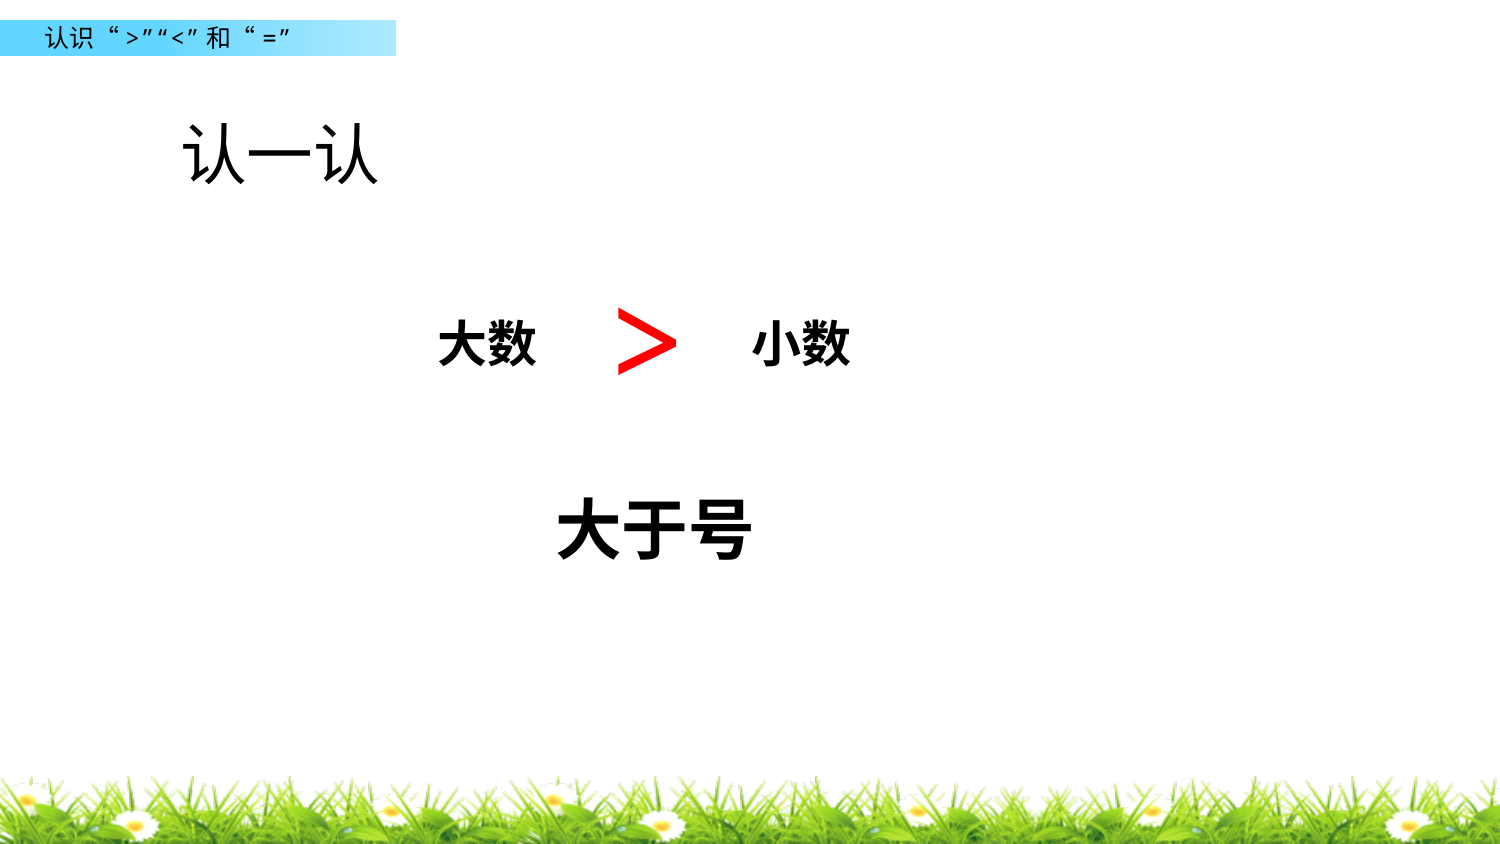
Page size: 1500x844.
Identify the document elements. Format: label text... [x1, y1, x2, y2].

picture [0, 776, 1500, 844]
text_box 小数 [736, 304, 867, 380]
text_box > [591, 246, 704, 426]
text_box 大数 [422, 304, 553, 380]
text_box 大于号 [540, 480, 771, 576]
text_box 认一认 [165, 105, 396, 201]
